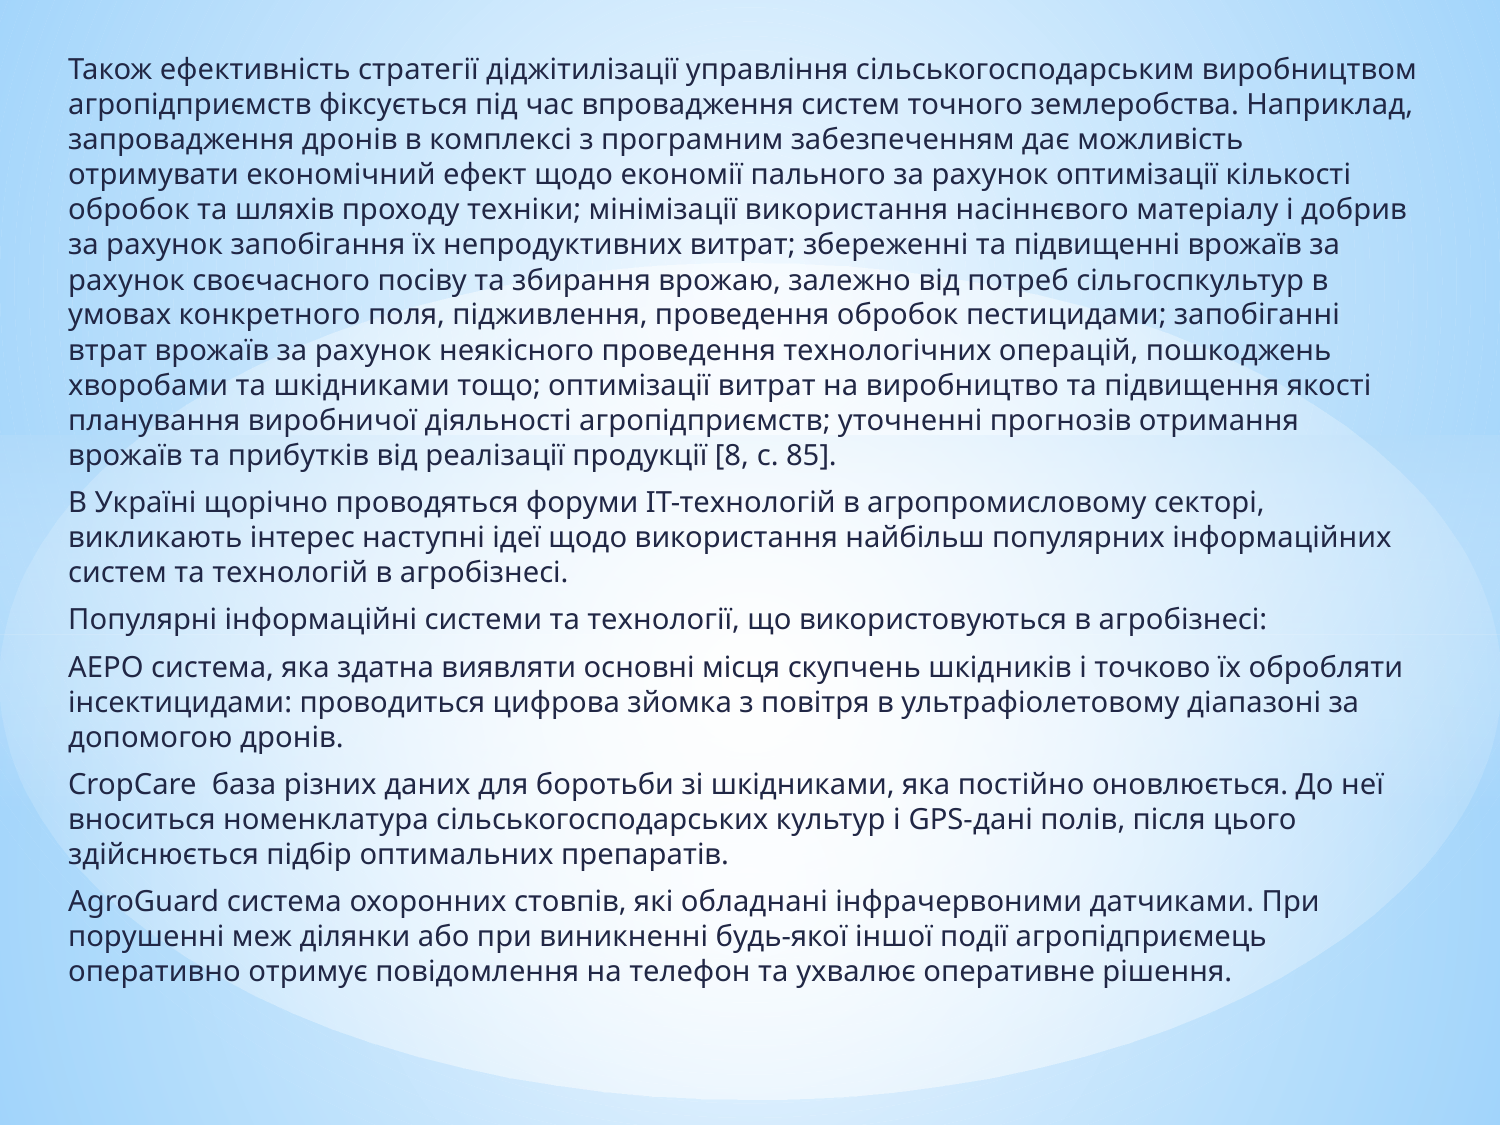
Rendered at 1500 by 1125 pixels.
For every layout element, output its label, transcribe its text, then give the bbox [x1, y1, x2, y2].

subtitle Також ефективність стратегії діджітилізації управління сільськогосподарським виробництвом агропідприємств фіксується під час впровадження систем точного землеробства. Наприклад, запровадження дронів в комплексі з програмним забезпеченням дає можливість отримувати економічний ефект щодо економії пального за рахунок оптимізації кількості обробок та шляхів проходу техніки; мінімізації використання насіннєвого матеріалу і добрив за рахунок запобігання їх непродуктивних витрат; збереженні та підвищенні врожаїв за рахунок своєчасного посіву та збирання врожаю, залежно від потреб сільгоспкультур в умовах конкретного поля, підживлення, проведення обробок пестицидами; запобіганні втрат врожаїв за рахунок неякісного проведення технологічних операцій, пошкоджень хворобами та шкідниками тощо; оптимізації витрат на виробництво та підвищення якості планування виробничої діяльності агропідприємств; уточненні прогнозів отримання врожаїв та прибутків від реалізації продукції [8, c. 85]. В Україні щорічно проводяться форуми ІТ-технологій в агропромисловому секторі, викликають інтерес наступні ідеї щодо використання найбільш популярних інформаційних систем та технологій в агробізнесі. Популярні інформаційні системи та технології, що використовуються в агробізнесі: AEPO система, яка здатна виявляти основні місця скупчень шкідників і точково їх обробляти інсектицидами: проводиться цифрова зйомка з повітря в ультрафіолетовому діапазоні за допомогою дронів. CropCare база різних даних для боротьби зі шкідниками, яка постійно оновлюється. До неї вноситься номенклатура сільськогосподарських культур і GPS-дані полів, після цього здійснюється підбір оптимальних препаратів. AgroGuard система охоронних стовпів, які обладнані інфрачервоними датчиками. При порушенні меж ділянки або при виникненні будь-якої іншої події агропідприємець оперативно отримує повідомлення на телефон та ухвалює оперативне рішення. [53, 42, 1436, 1059]
